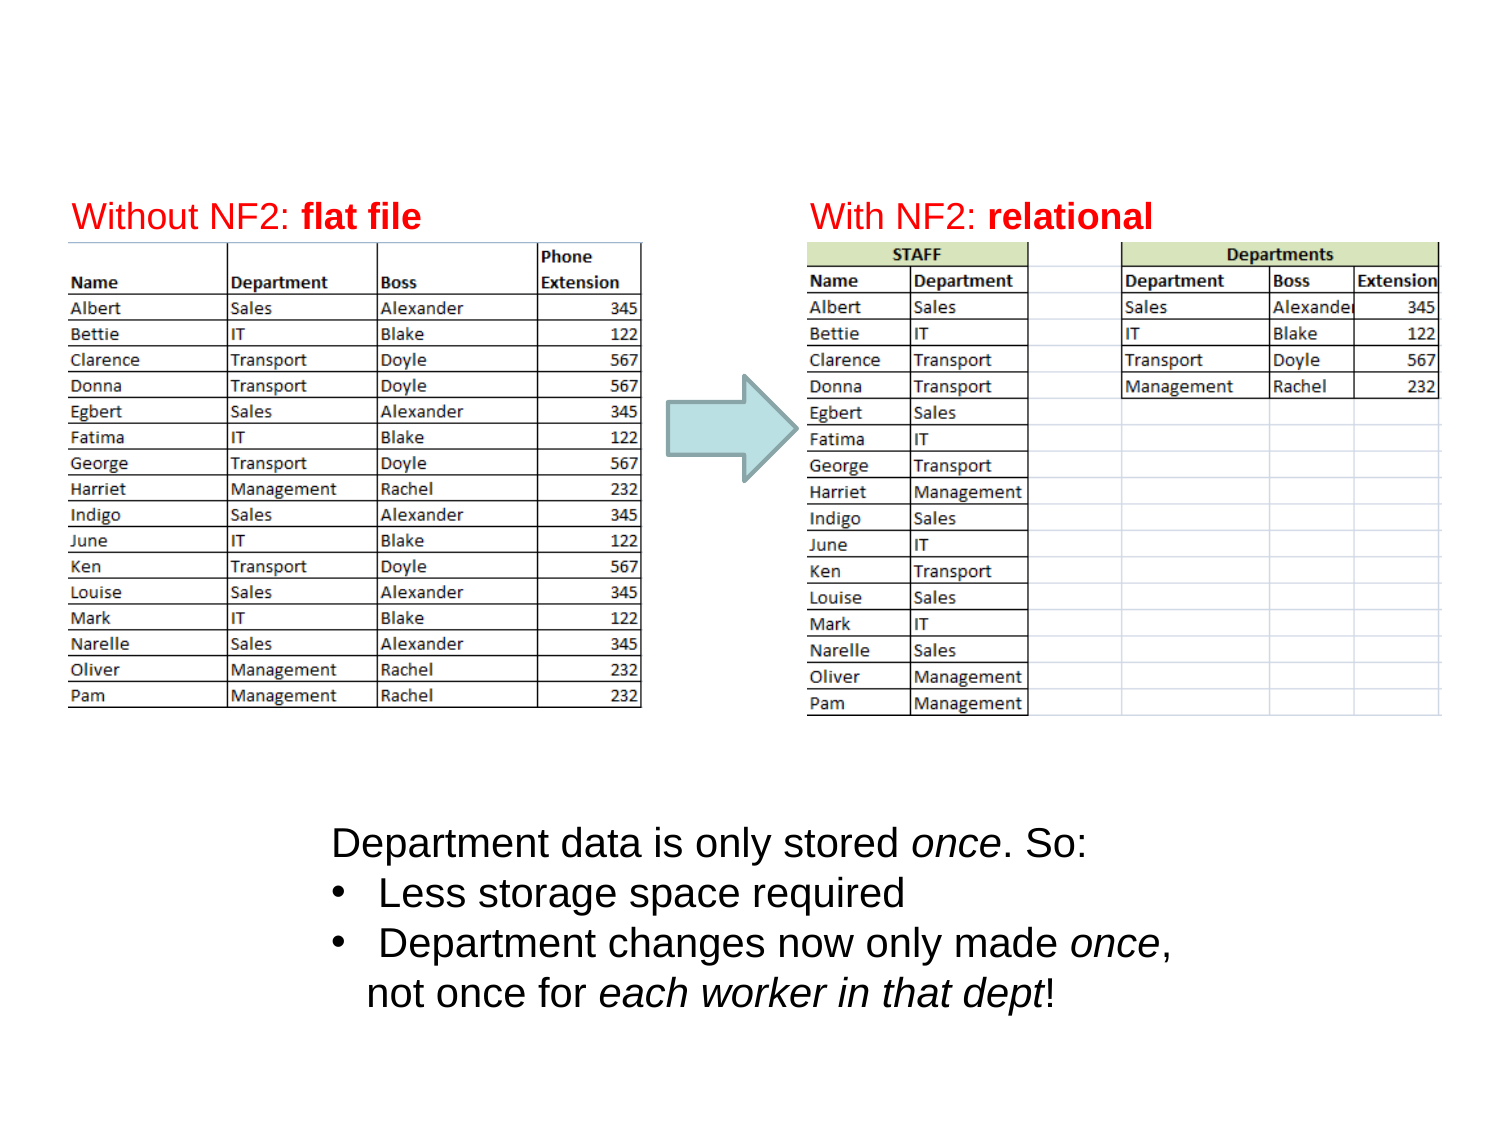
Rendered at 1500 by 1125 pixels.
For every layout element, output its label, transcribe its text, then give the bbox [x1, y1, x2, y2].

text_box Without NF2: flat file [56, 184, 643, 245]
picture [68, 241, 644, 709]
text_box Department data is only stored once. So: Less storage space required Department changes now only made once, not once for each worker in that dept! [316, 808, 1219, 1024]
picture [806, 241, 1442, 716]
text_box With NF2: relational [795, 184, 1382, 245]
text_box [665, 373, 799, 484]
